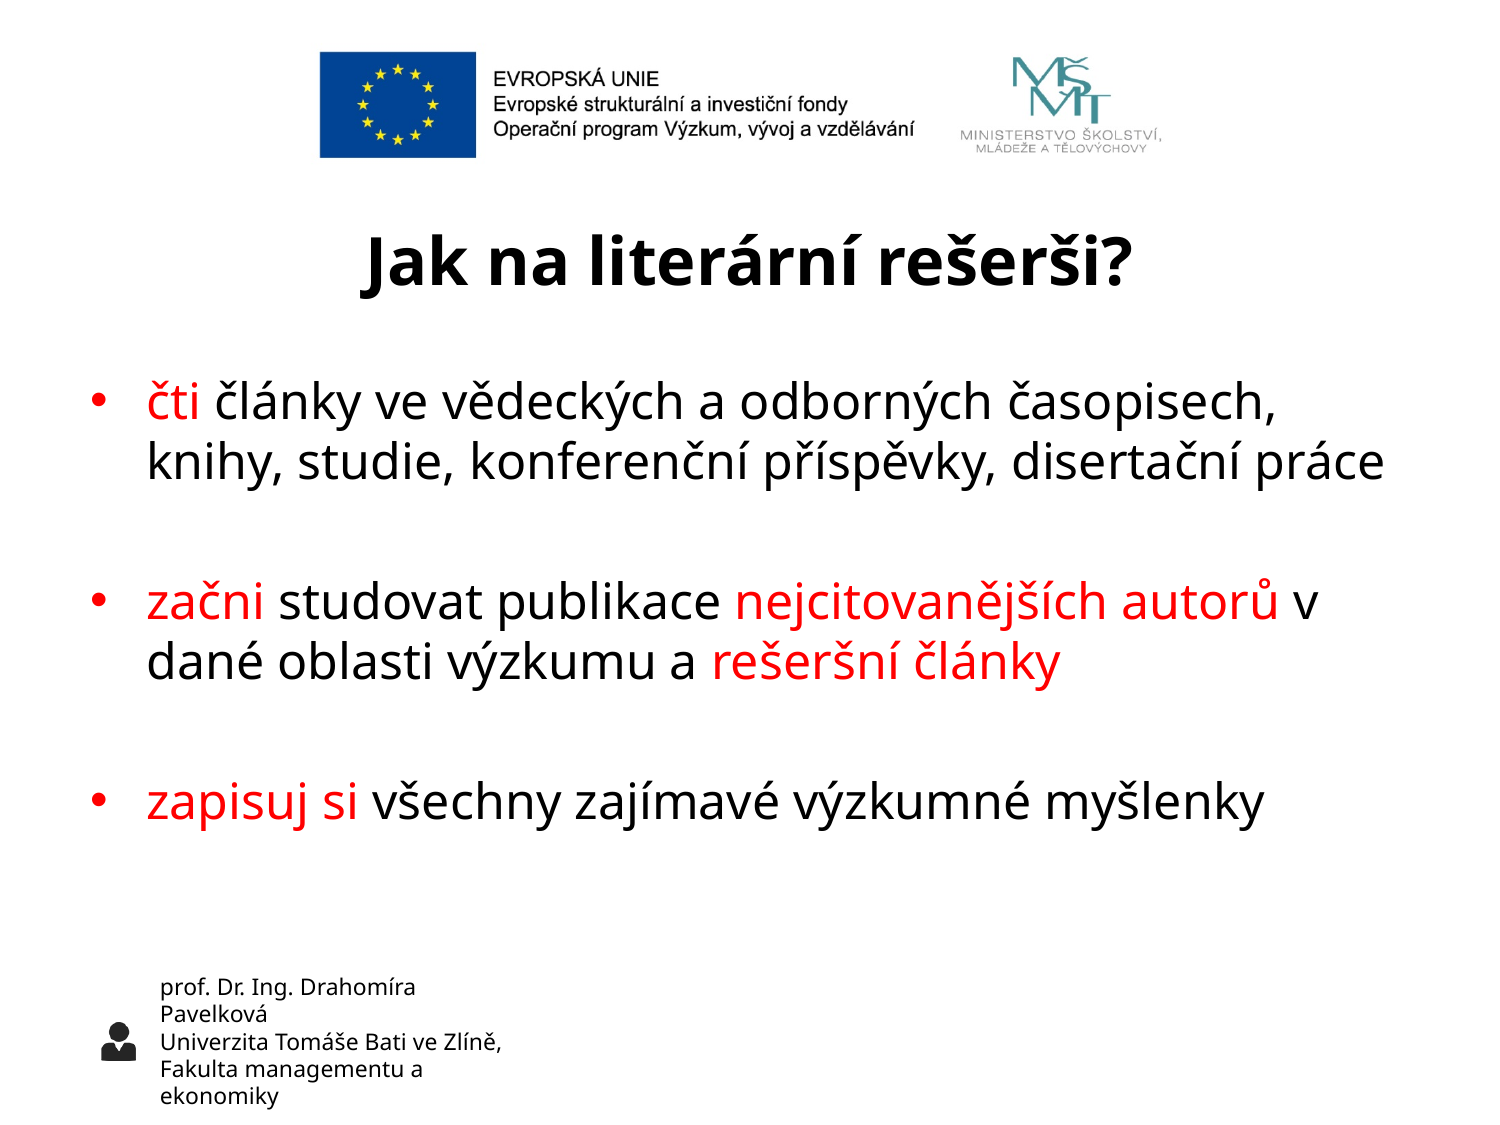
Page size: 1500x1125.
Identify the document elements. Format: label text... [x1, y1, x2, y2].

title Jak na literární rešerši? [75, 172, 1425, 345]
picture [101, 1021, 136, 1062]
footer prof. Dr. Ing. Drahomíra Pavelková Univerzita Tomáše Bati ve Zlíně, Fakulta managementu a ekonomiky [145, 999, 526, 1083]
list čti články ve vědeckých a odborných časopisech, knihy, studie, konferenční příspěvky, disertační práce začni studovat publikace nejcitovanějších autorů v dané oblasti výzkumu a rešeršní články zapisuj si všechny zajímavé výzkumné myšlenky [75, 361, 1425, 1005]
picture [267, 0, 1213, 210]
